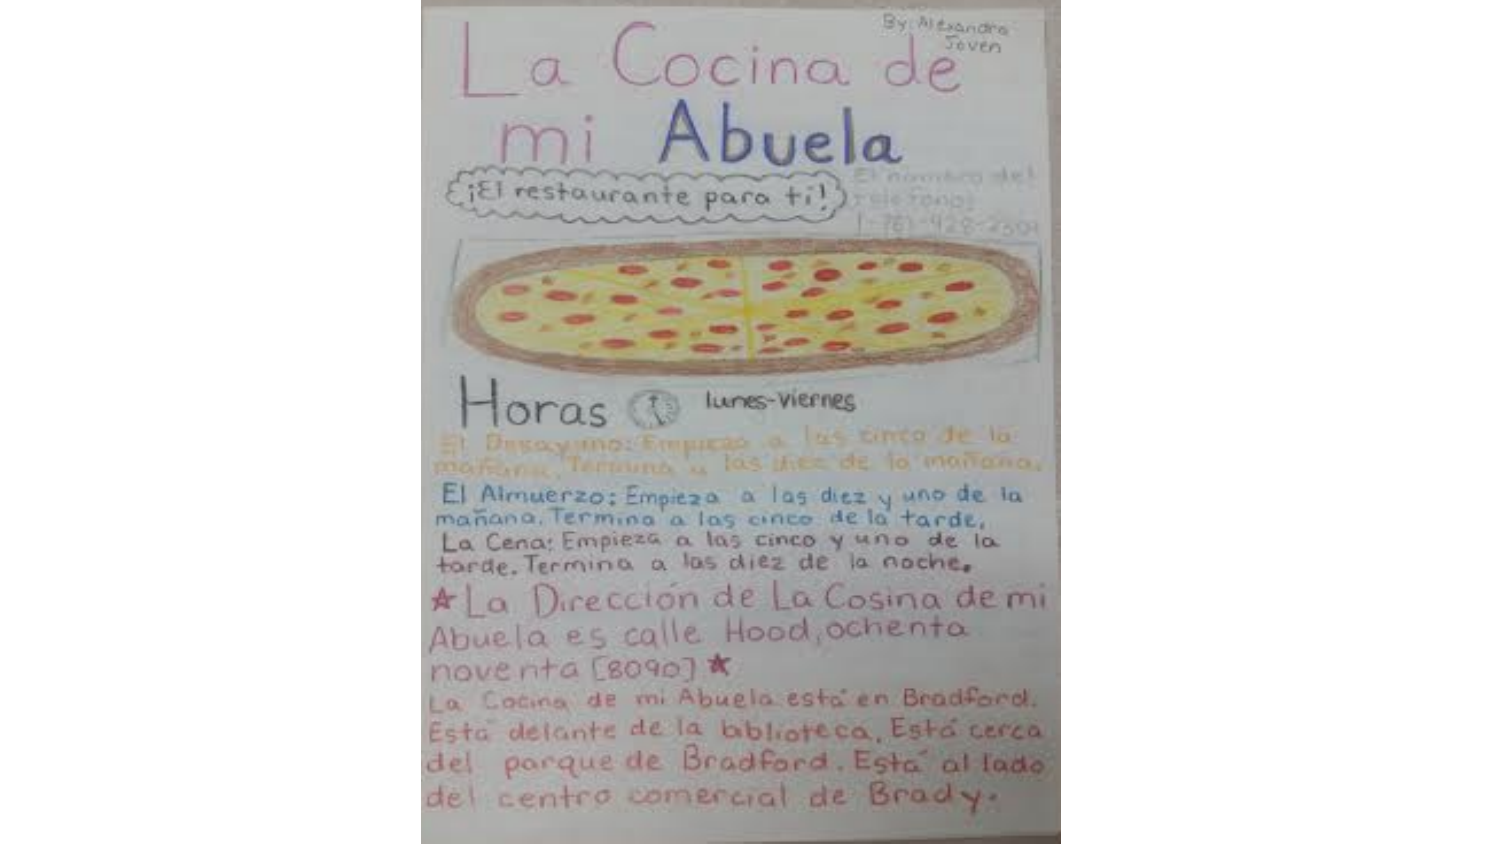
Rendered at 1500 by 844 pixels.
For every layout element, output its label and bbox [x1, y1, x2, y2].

picture [421, 0, 1061, 844]
